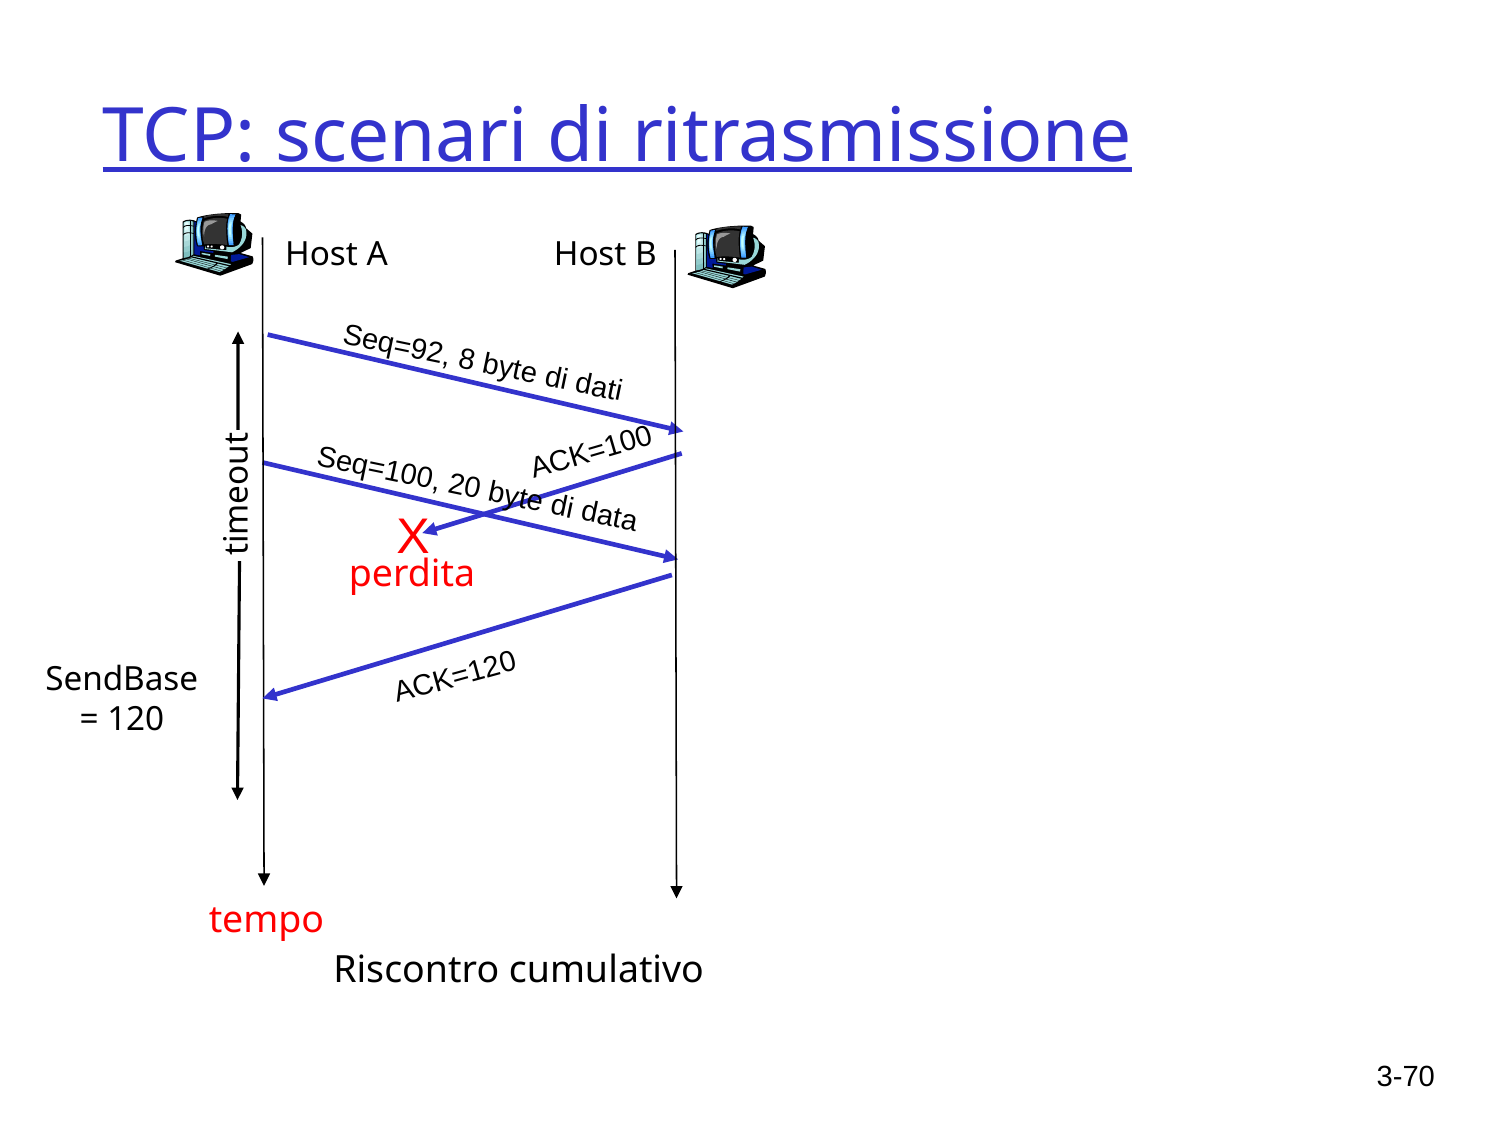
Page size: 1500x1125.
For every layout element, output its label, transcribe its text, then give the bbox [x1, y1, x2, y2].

text_box SendBase = 120 [30, 649, 169, 745]
slide_number 3-70 [1338, 1049, 1451, 1125]
title TCP: scenari di ritrasmissione [87, 37, 1426, 226]
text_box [174, 212, 768, 1006]
